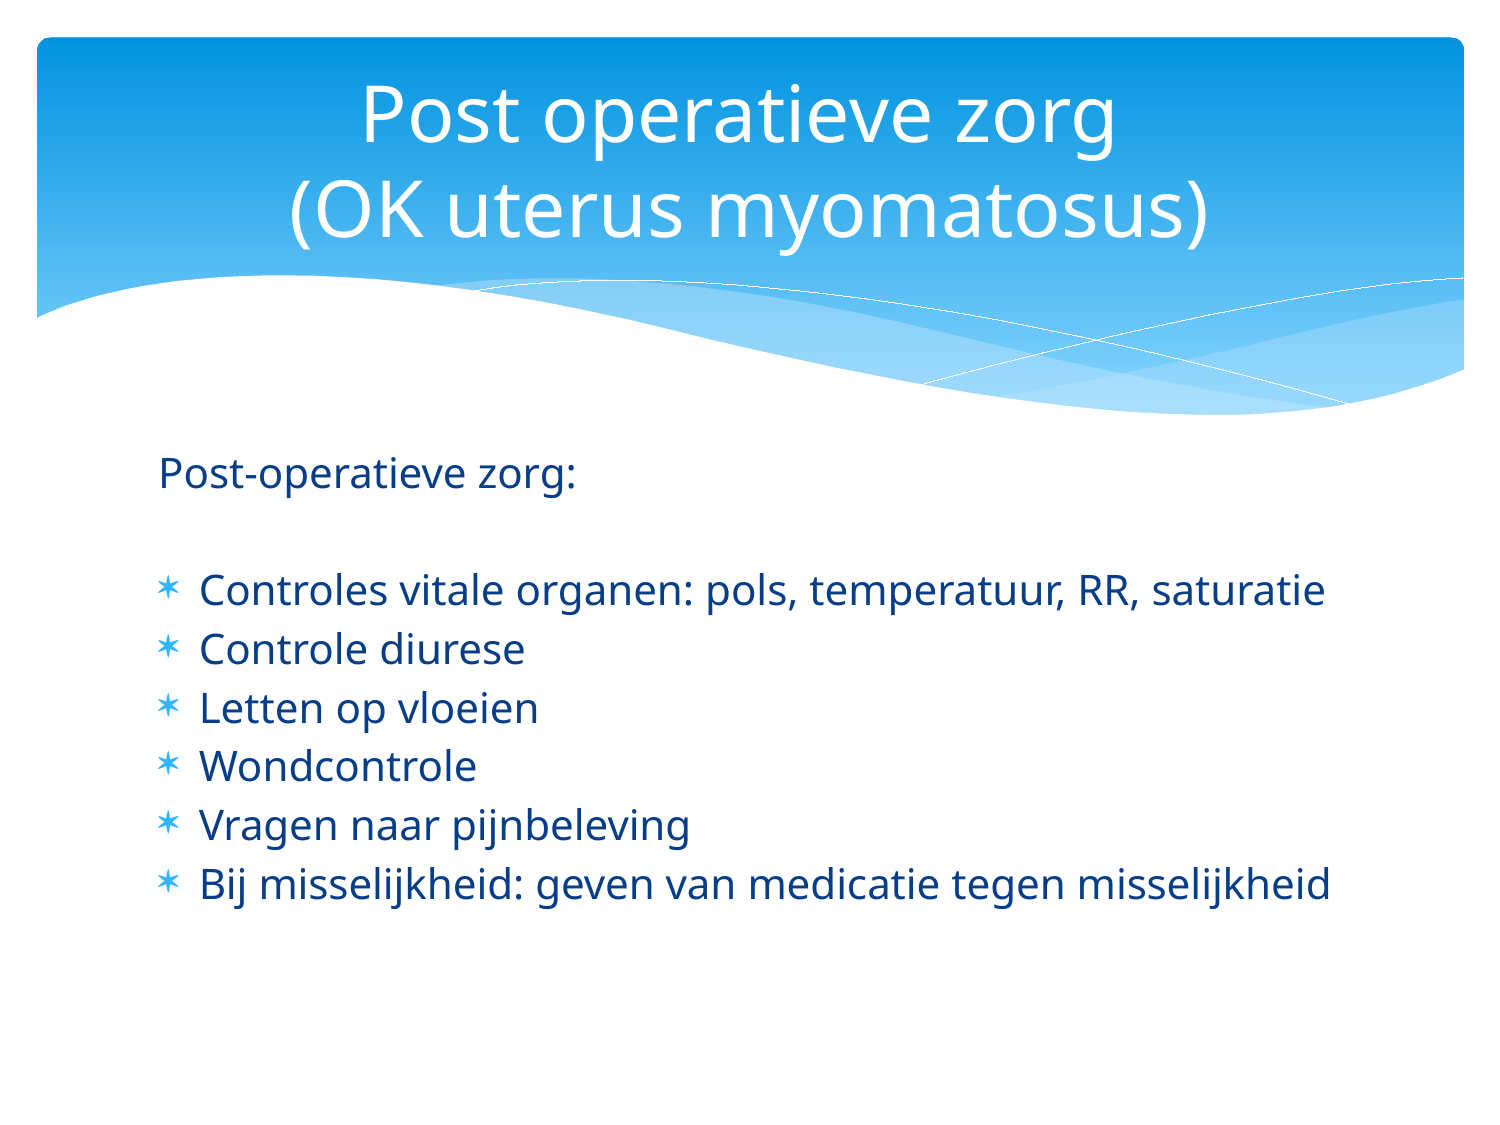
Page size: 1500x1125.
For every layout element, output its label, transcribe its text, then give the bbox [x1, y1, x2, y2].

list Post-operatieve zorg: Controles vitale organen: pols, temperatuur, RR, saturatie Controle diurese Letten op vloeien Wondcontrole Vragen naar pijnbeleving Bij misselijkheid: geven van medicatie tegen misselijkheid [143, 438, 1359, 1005]
title Post operatieve zorg (OK uterus myomatosus) [75, 55, 1425, 261]
